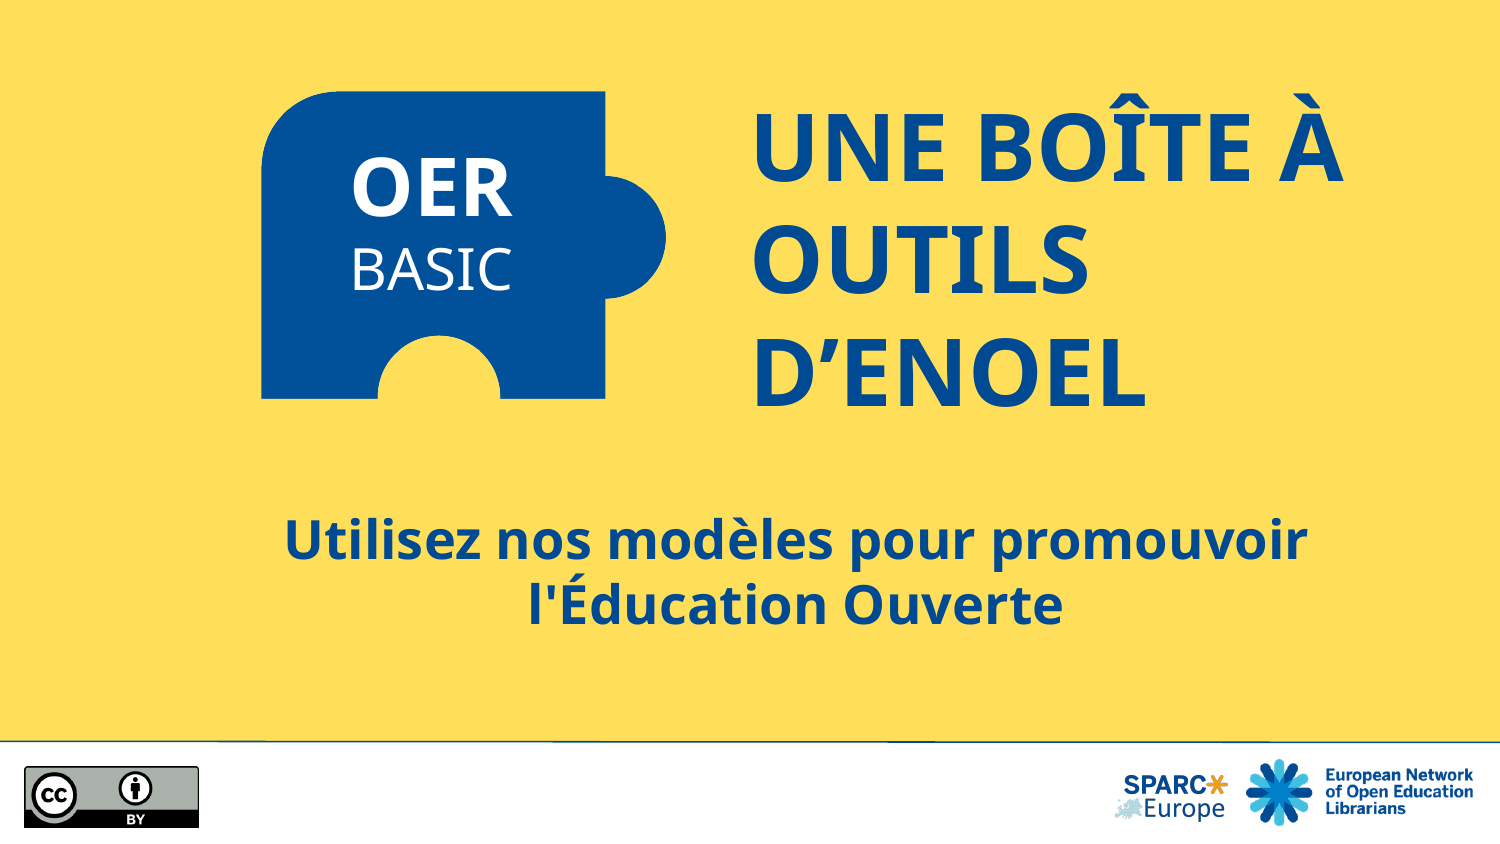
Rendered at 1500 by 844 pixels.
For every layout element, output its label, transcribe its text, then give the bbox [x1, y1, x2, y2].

text_box Utilisez nos modèles pour promouvoir l'Éducation Ouverte [191, 490, 1403, 651]
text_box UNE BOÎTE À OUTILS D’ENOEL [734, 72, 1386, 440]
picture [261, 91, 666, 399]
picture [1246, 759, 1473, 826]
text_box OER BASIC [671, 116, 951, 321]
picture [24, 765, 199, 828]
text_box [0, 750, 1500, 844]
picture [1114, 757, 1232, 824]
